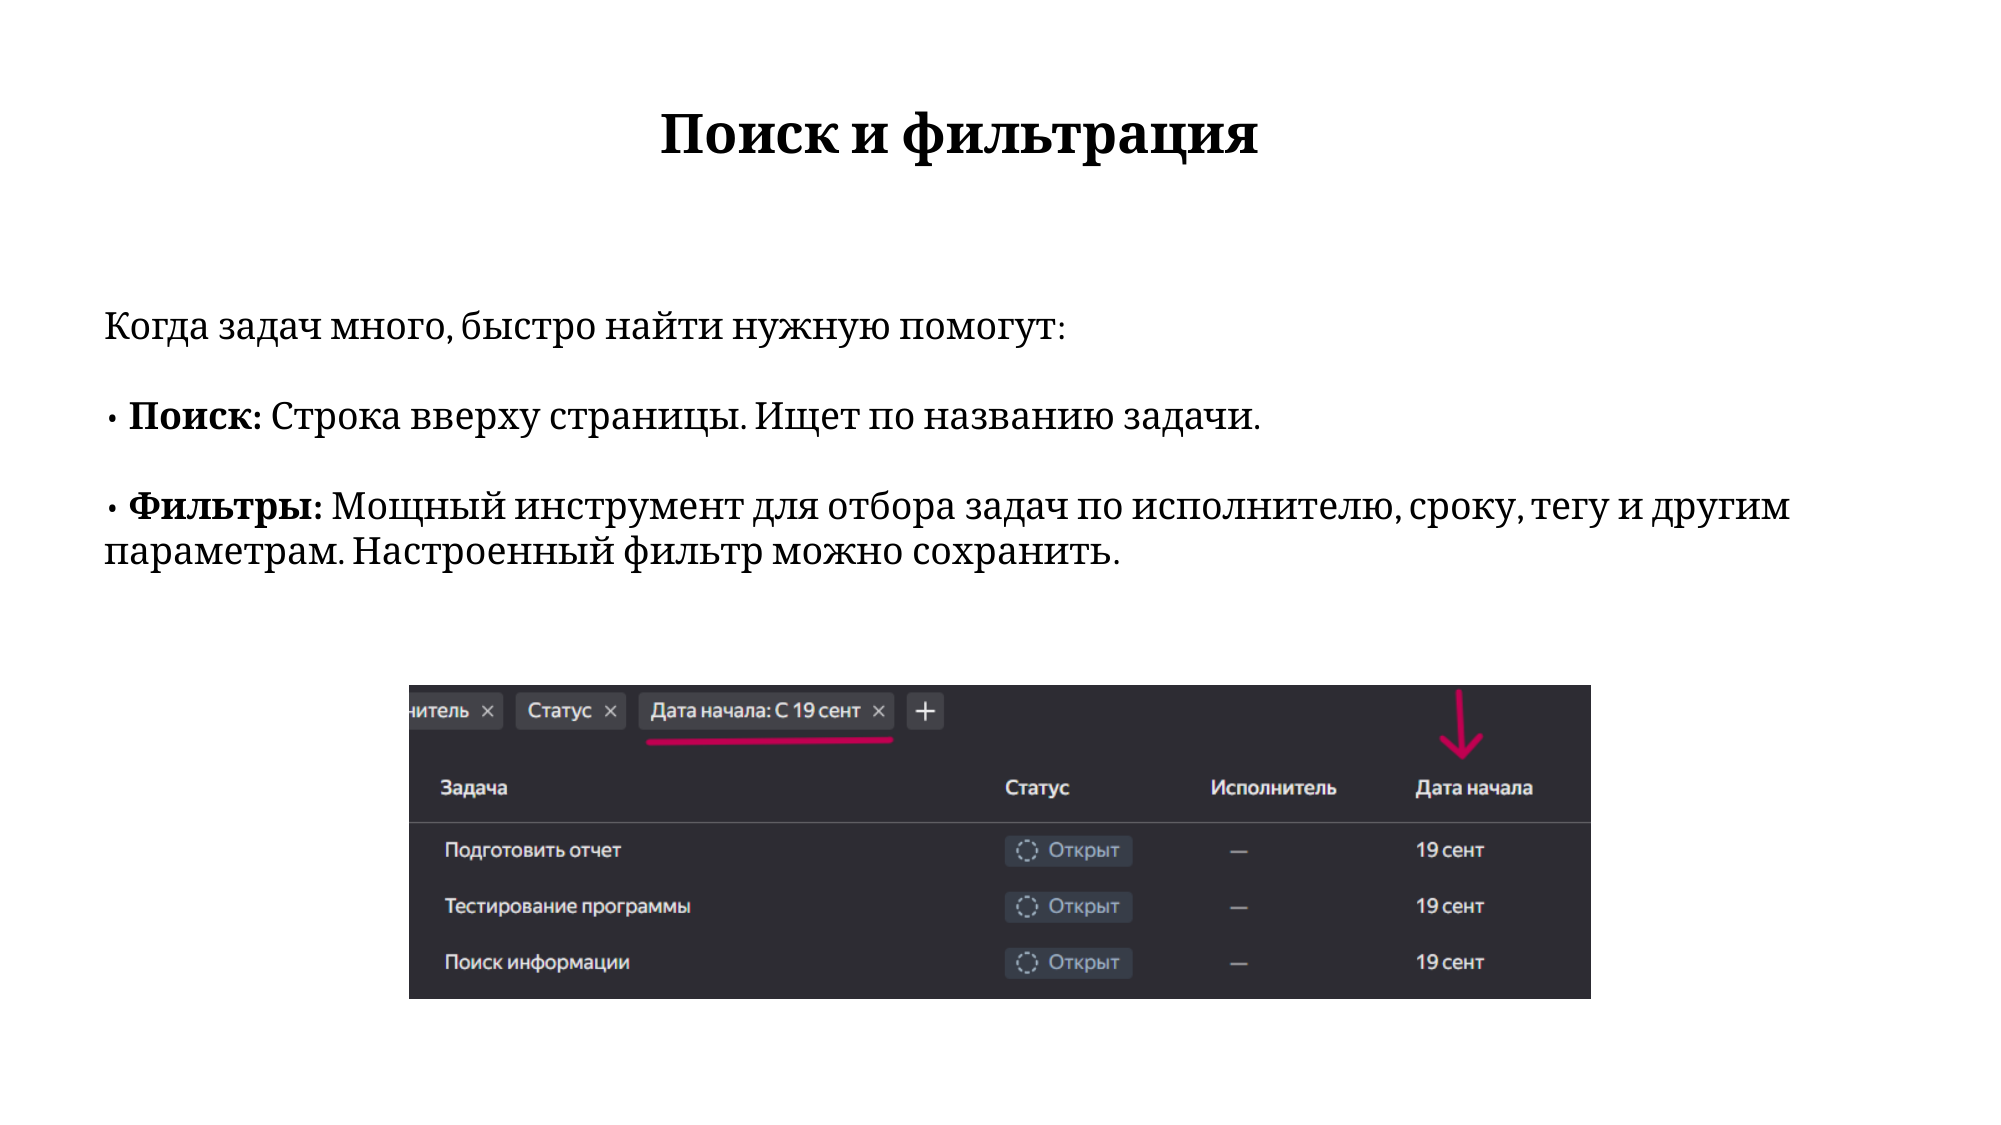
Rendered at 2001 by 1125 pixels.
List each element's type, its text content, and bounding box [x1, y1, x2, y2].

picture [408, 685, 1592, 999]
title Поиск и фильтрация [645, 78, 1355, 193]
text_box Когда задач много, быстро найти нужную помогут: • Поиск: Строка вверху страницы. Ищет по названию задачи. • Фильтры: Мощный инструмент для отбора задач по исполнителю, сроку, тегу и другим параметрам. Настроенный фильтр можно сохранить. [89, 295, 1911, 580]
